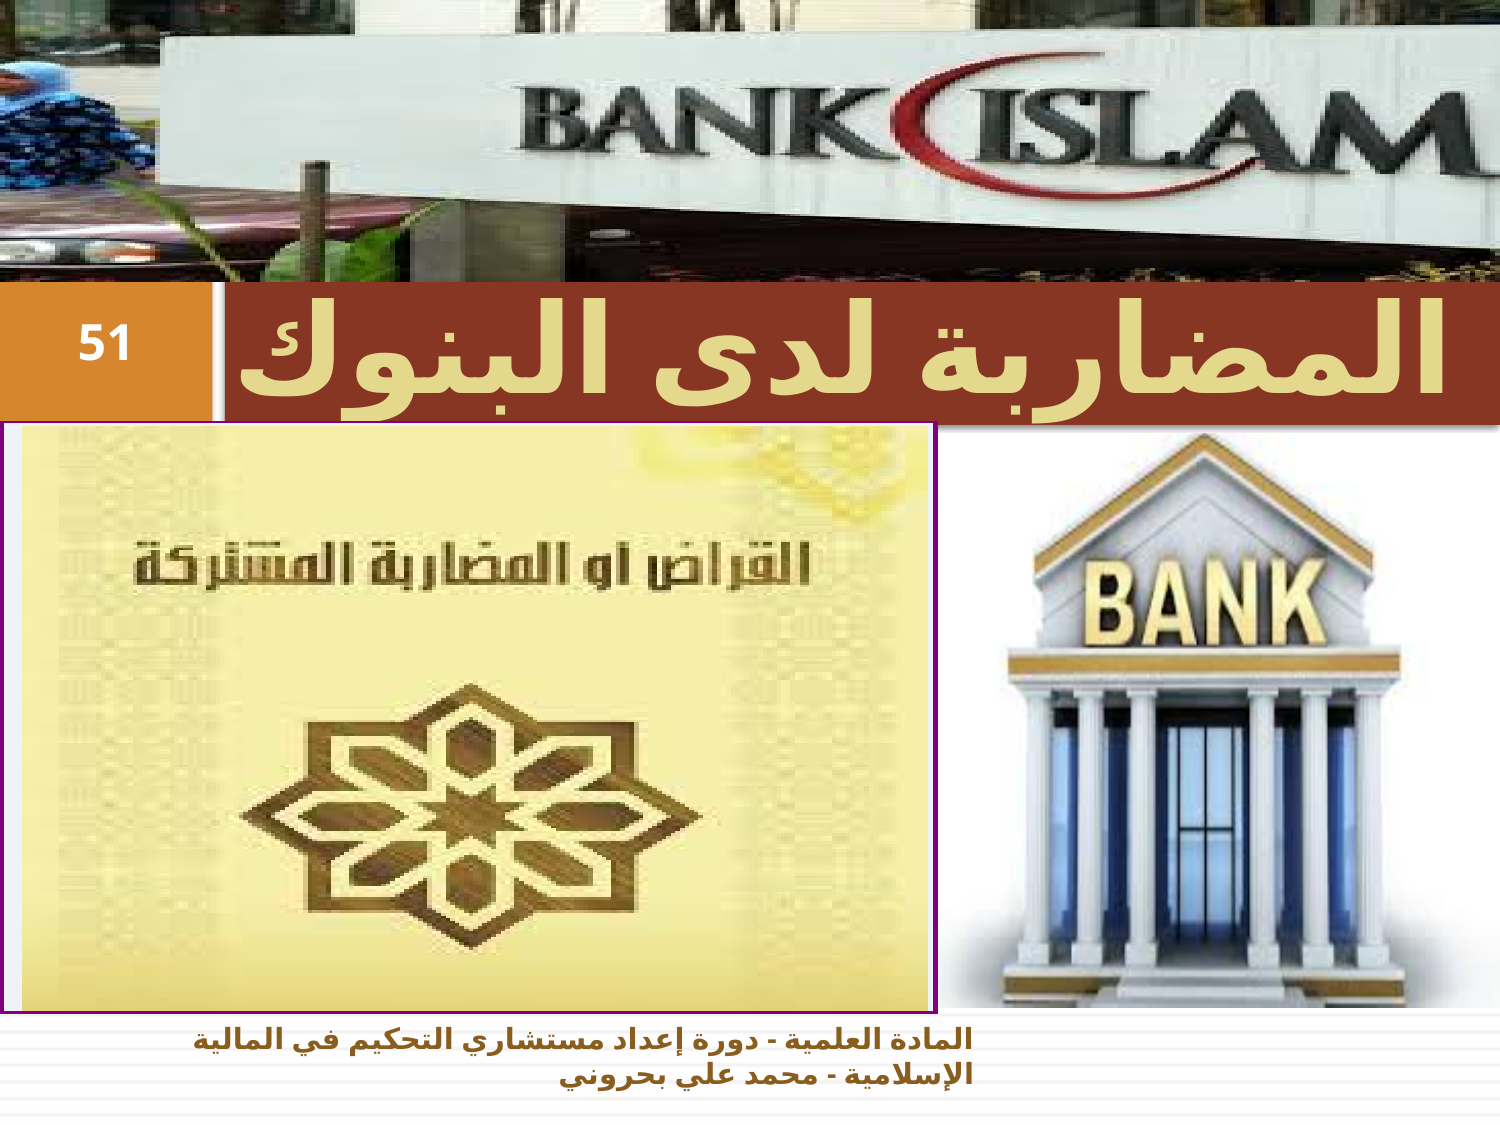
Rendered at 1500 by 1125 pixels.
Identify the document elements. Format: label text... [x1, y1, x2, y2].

title المضاربة لدى البنوك [210, 292, 1475, 425]
picture [0, 421, 1500, 1015]
slide_number 51 [0, 292, 213, 403]
footer المادة العلمية - دورة إعداد مستشاري التحكيم في المالية الإسلامية - محمد علي بحروني [99, 1024, 990, 1085]
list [0, 0, 1500, 282]
